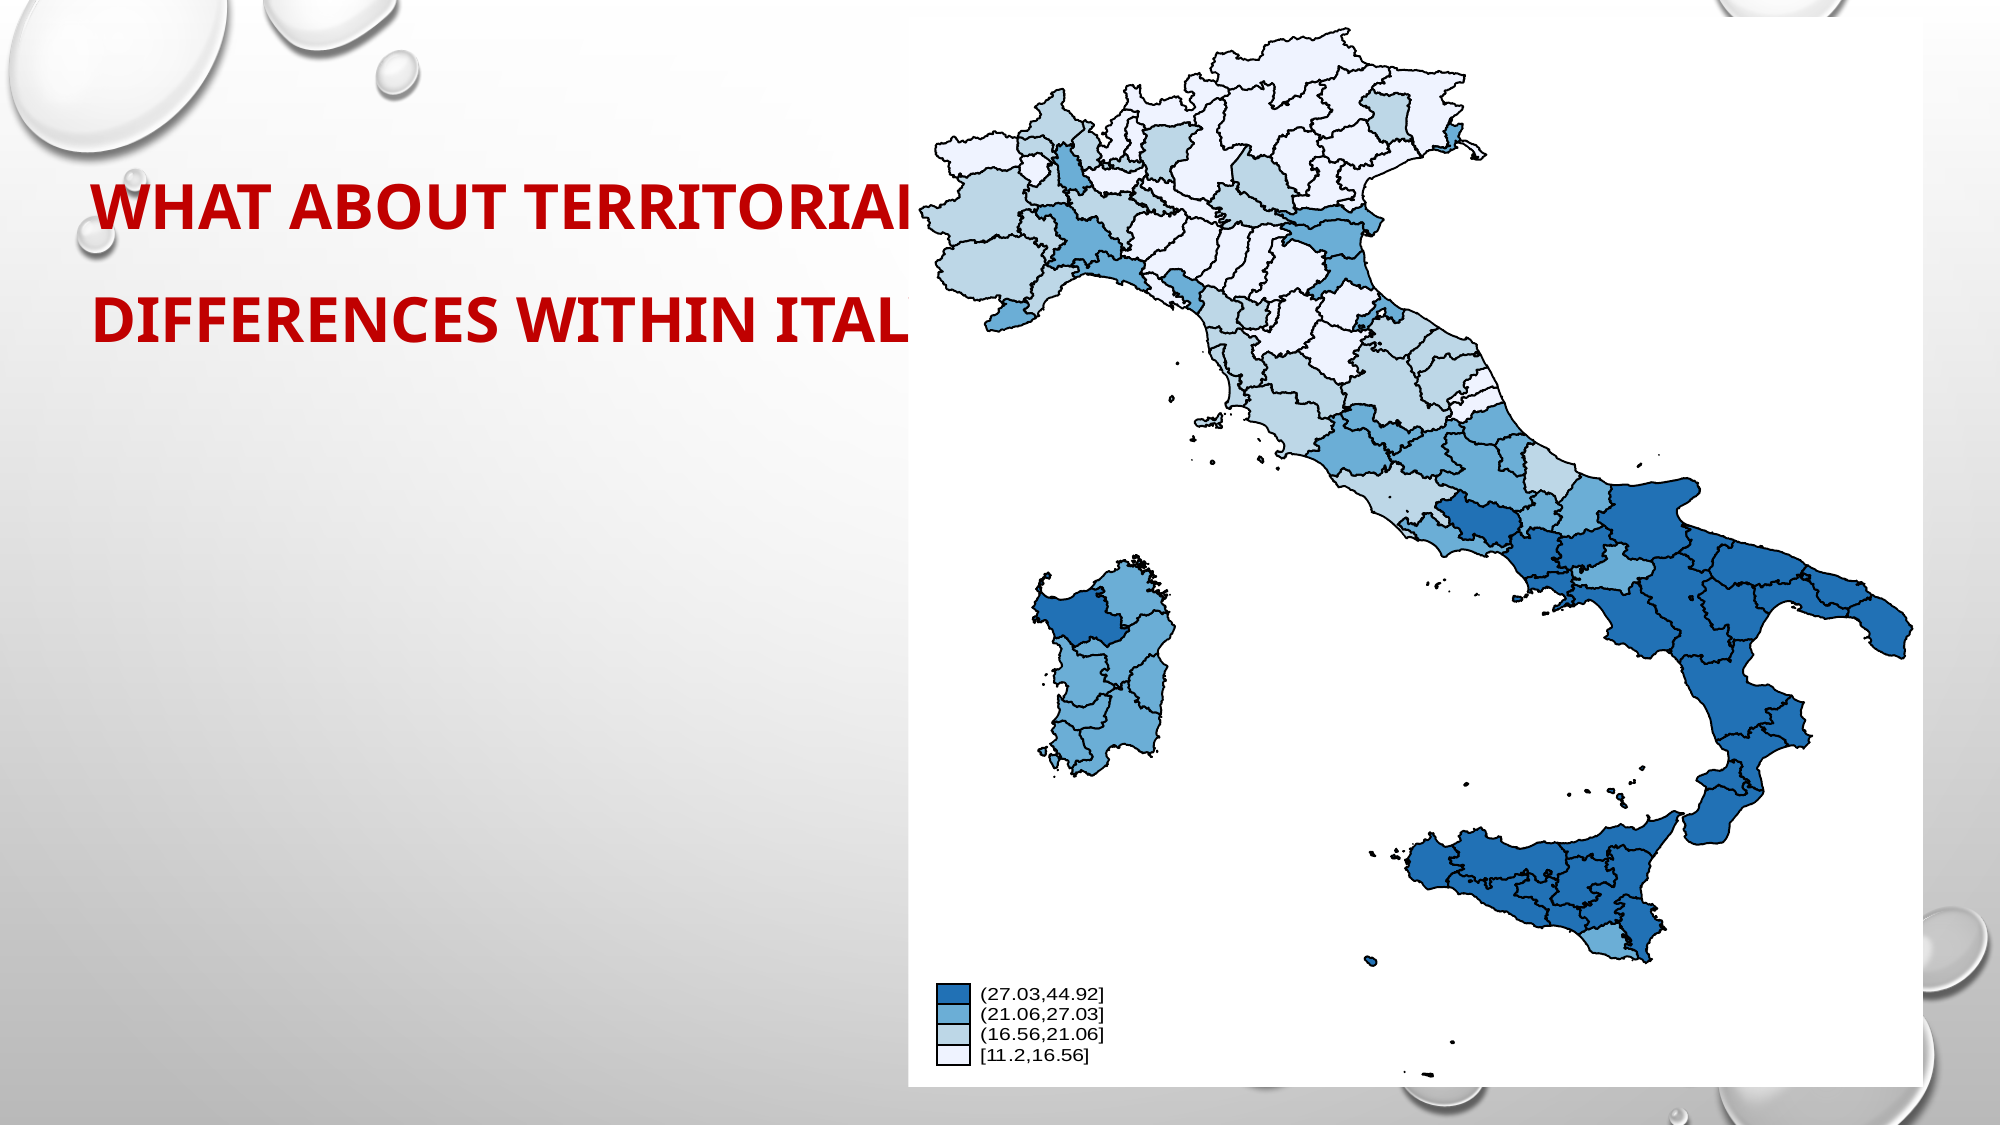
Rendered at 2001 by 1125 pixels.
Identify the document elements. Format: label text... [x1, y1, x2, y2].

picture [0, 0, 2000, 1125]
list WHAT ABOUT TERRITORIAL DIFFERENCES WITHIN ITALY? [0, 144, 902, 888]
